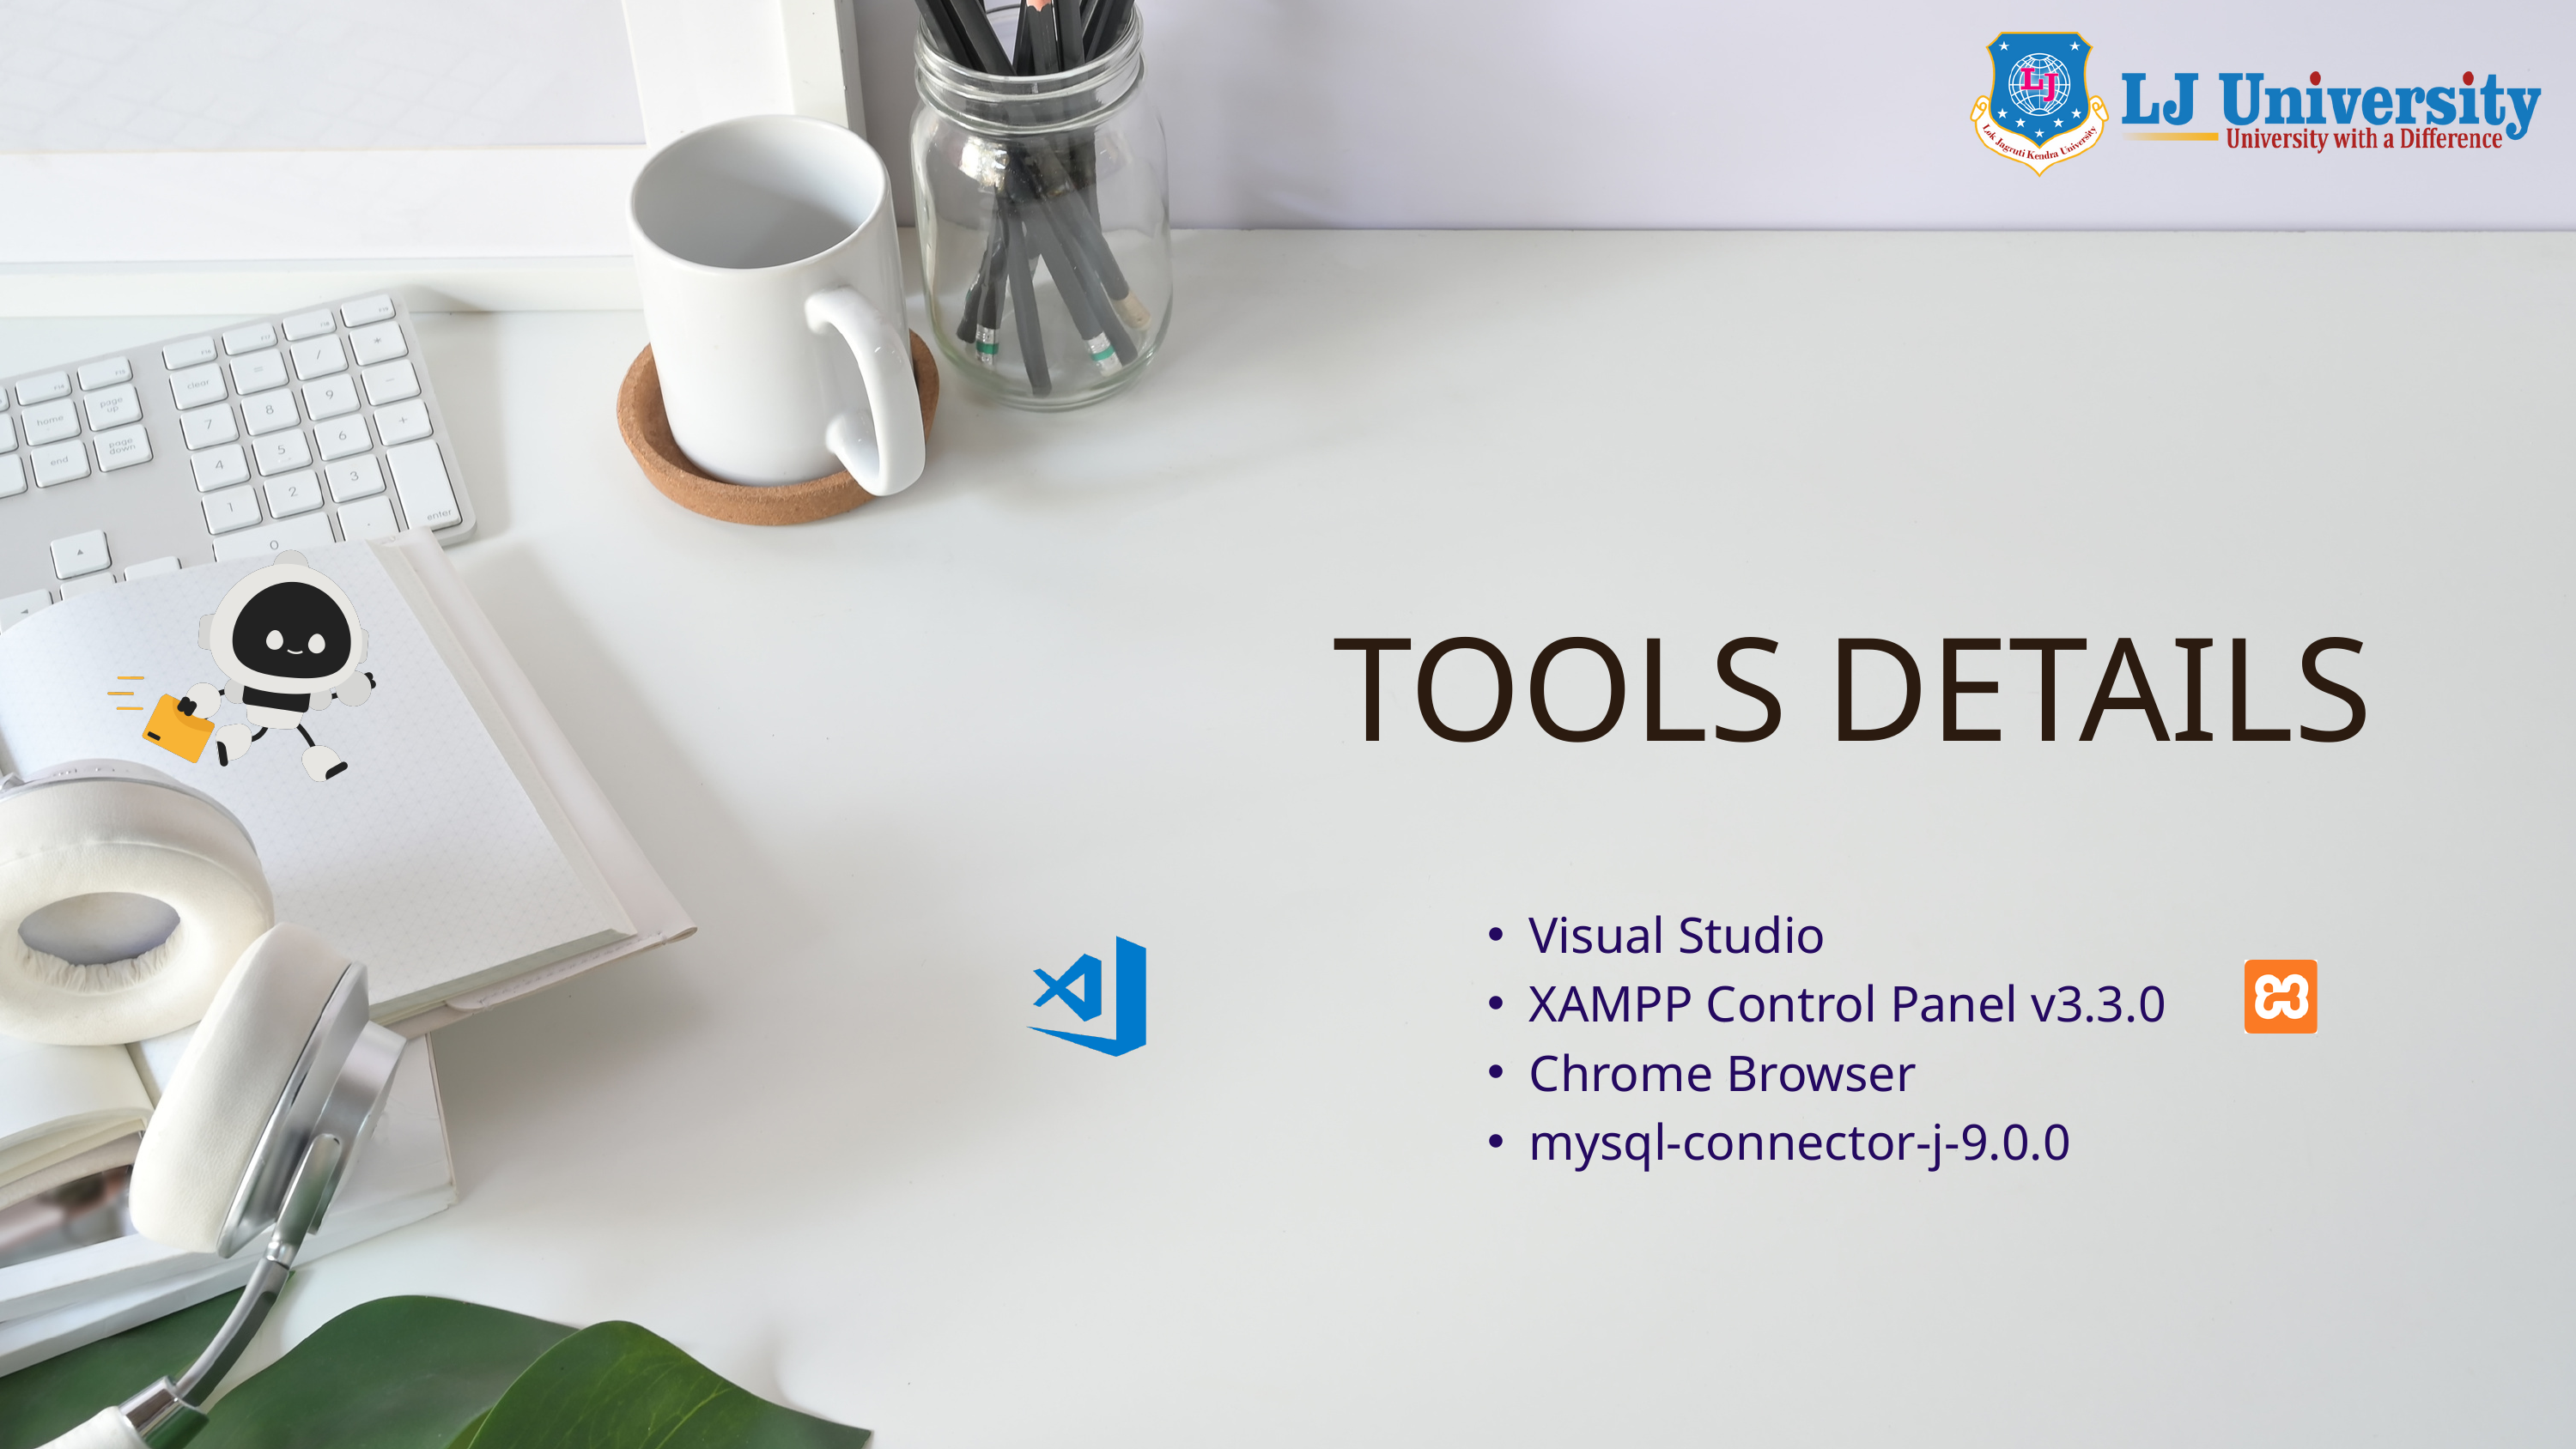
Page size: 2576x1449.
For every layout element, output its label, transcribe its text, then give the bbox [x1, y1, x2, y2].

text_box [107, 544, 377, 786]
text_box [1970, 32, 2542, 178]
text_box Visual Studio XAMPP Control Panel v3.3.0 Chrome Browser mysql-connector-j-9.0.0 [1445, 894, 2197, 1170]
text_box TOOLS DETAILS [1085, 569, 2373, 770]
text_box [0, 0, 2576, 1449]
text_box [1025, 936, 1146, 1058]
text_box [2245, 960, 2318, 1034]
